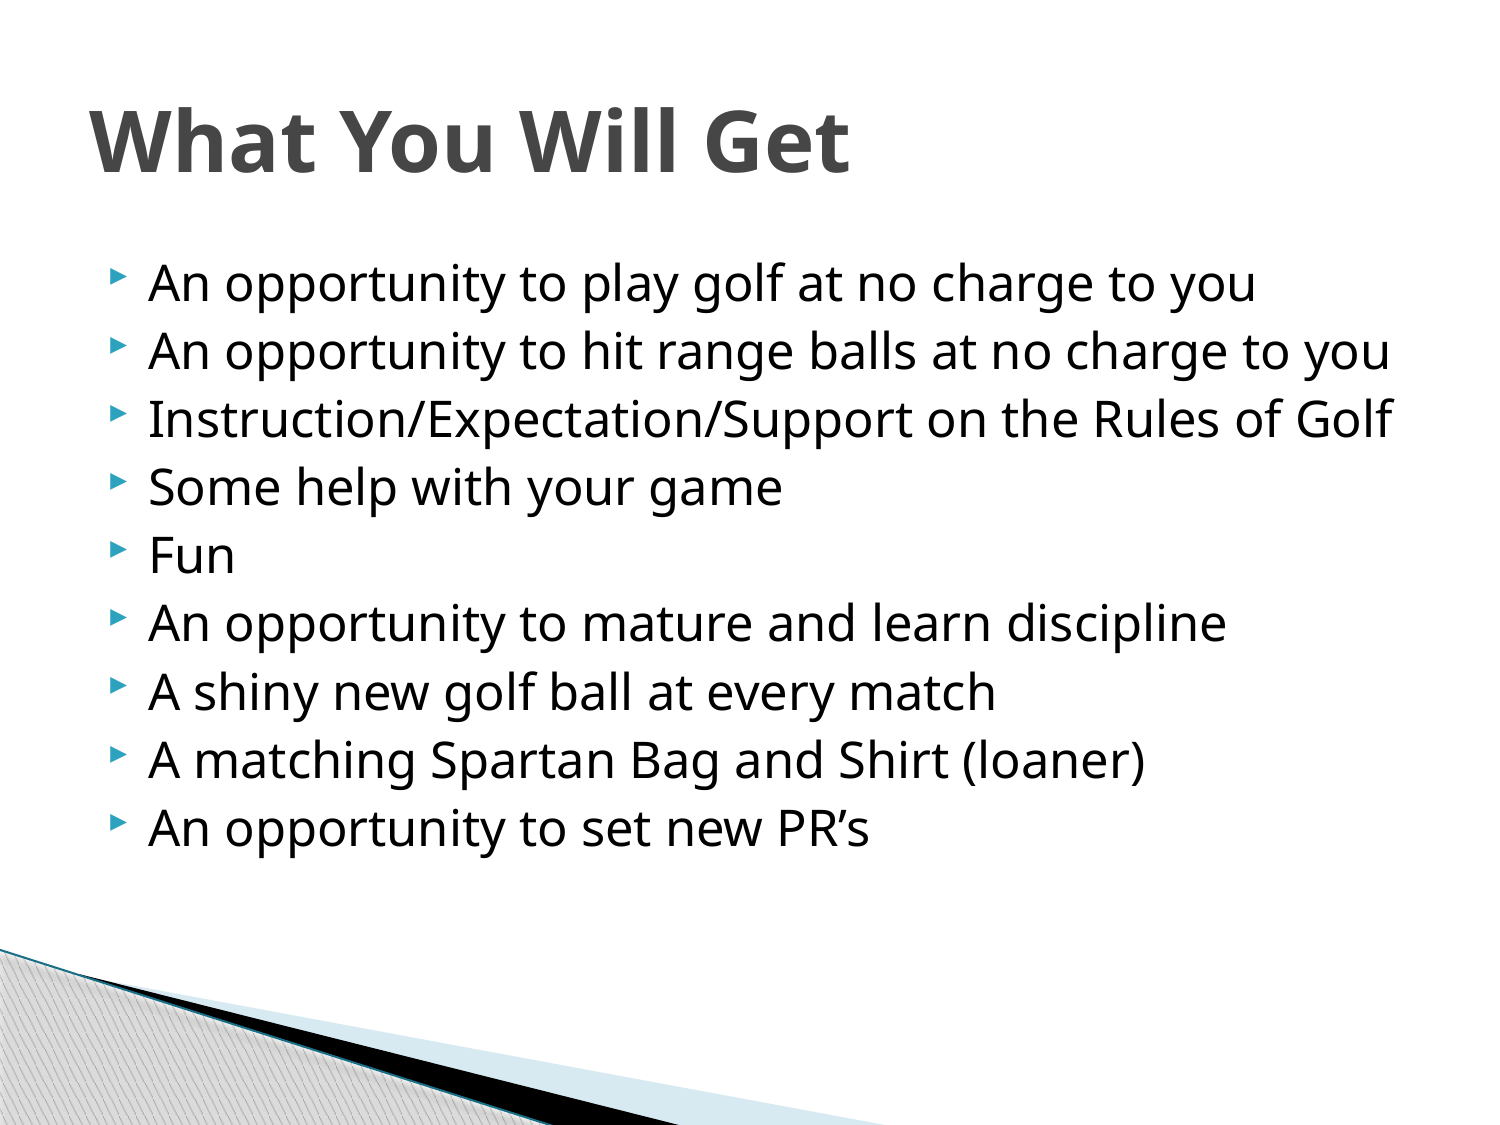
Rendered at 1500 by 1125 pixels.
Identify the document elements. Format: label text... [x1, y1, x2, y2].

list An opportunity to play golf at no charge to you An opportunity to hit range balls at no charge to you Instruction/Expectation/Support on the Rules of Golf Some help with your game Fun An opportunity to mature and learn discipline A shiny new golf ball at every match A matching Spartan Bag and Shirt (loaner) An opportunity to set new PR’s [75, 243, 1425, 986]
title What You Will Get [75, 45, 1425, 233]
